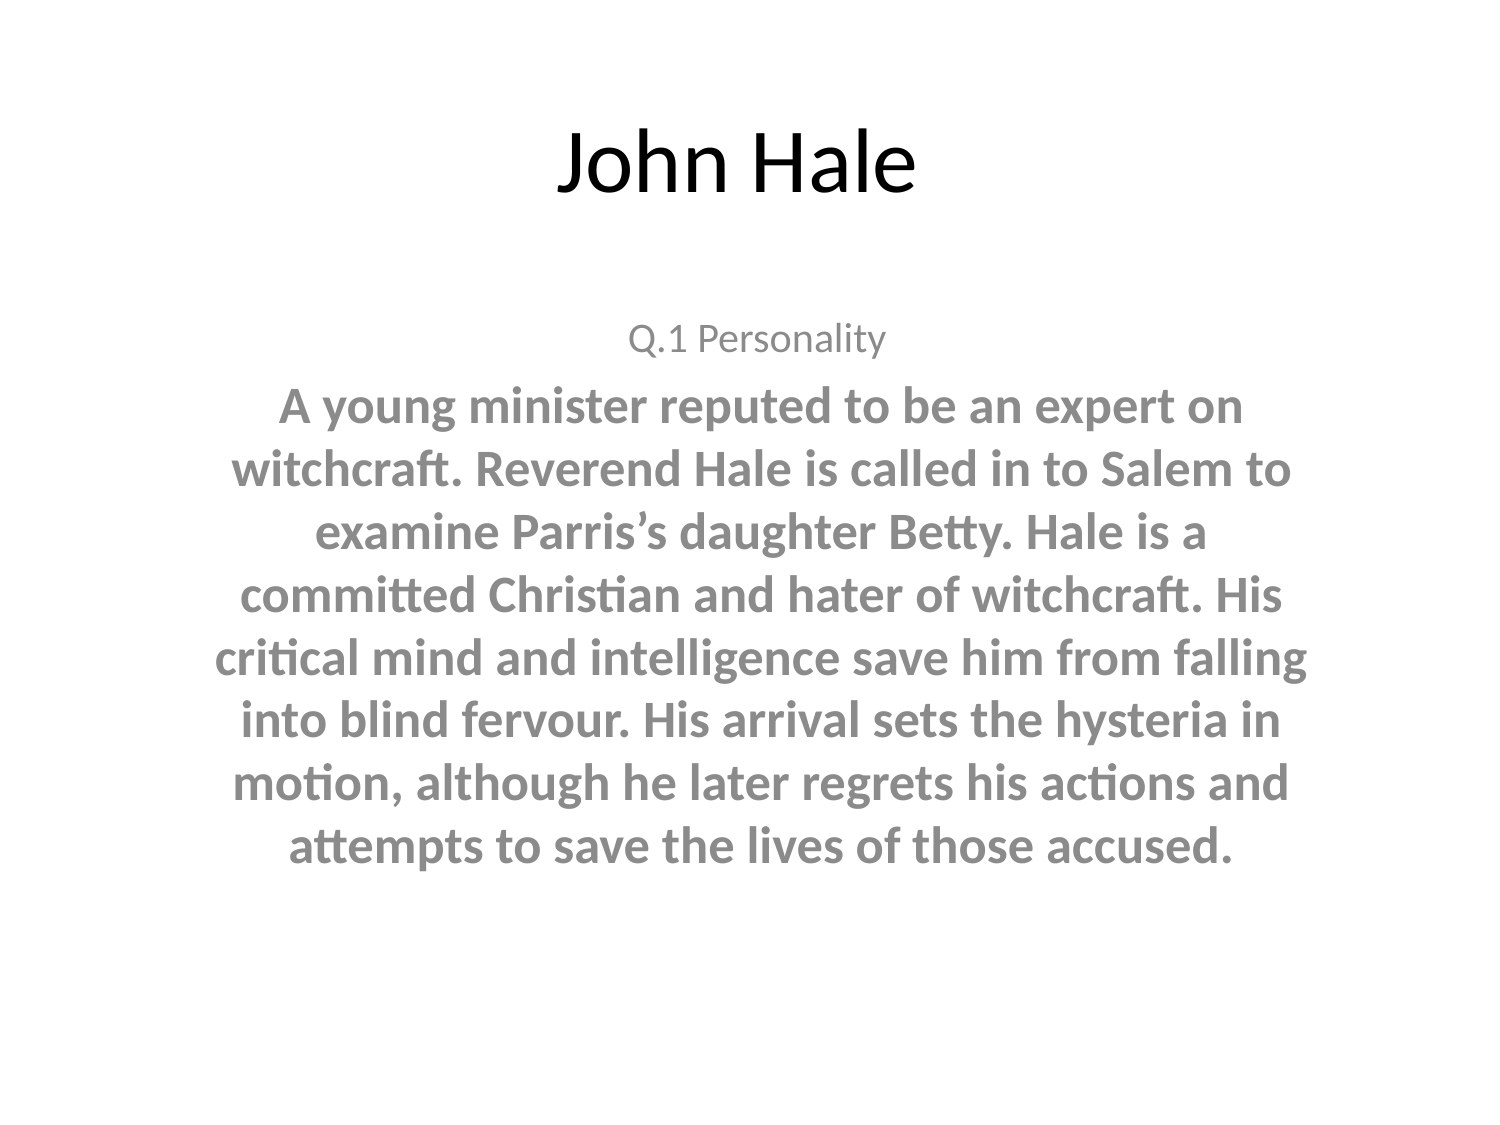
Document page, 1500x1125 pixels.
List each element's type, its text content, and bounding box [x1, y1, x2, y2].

subtitle Q.1 Personality A young minister reputed to be an expert on witchcraft. Reverend Hale is called in to Salem to examine Parris’s daughter Betty. Hale is a committed Christian and hater of witchcraft. His critical mind and intelligence save him from falling into blind fervour. His arrival sets the hysteria in motion, although he later regrets his actions and attempts to save the lives of those accused. [183, 302, 1341, 894]
title John Hale [100, 90, 1376, 332]
